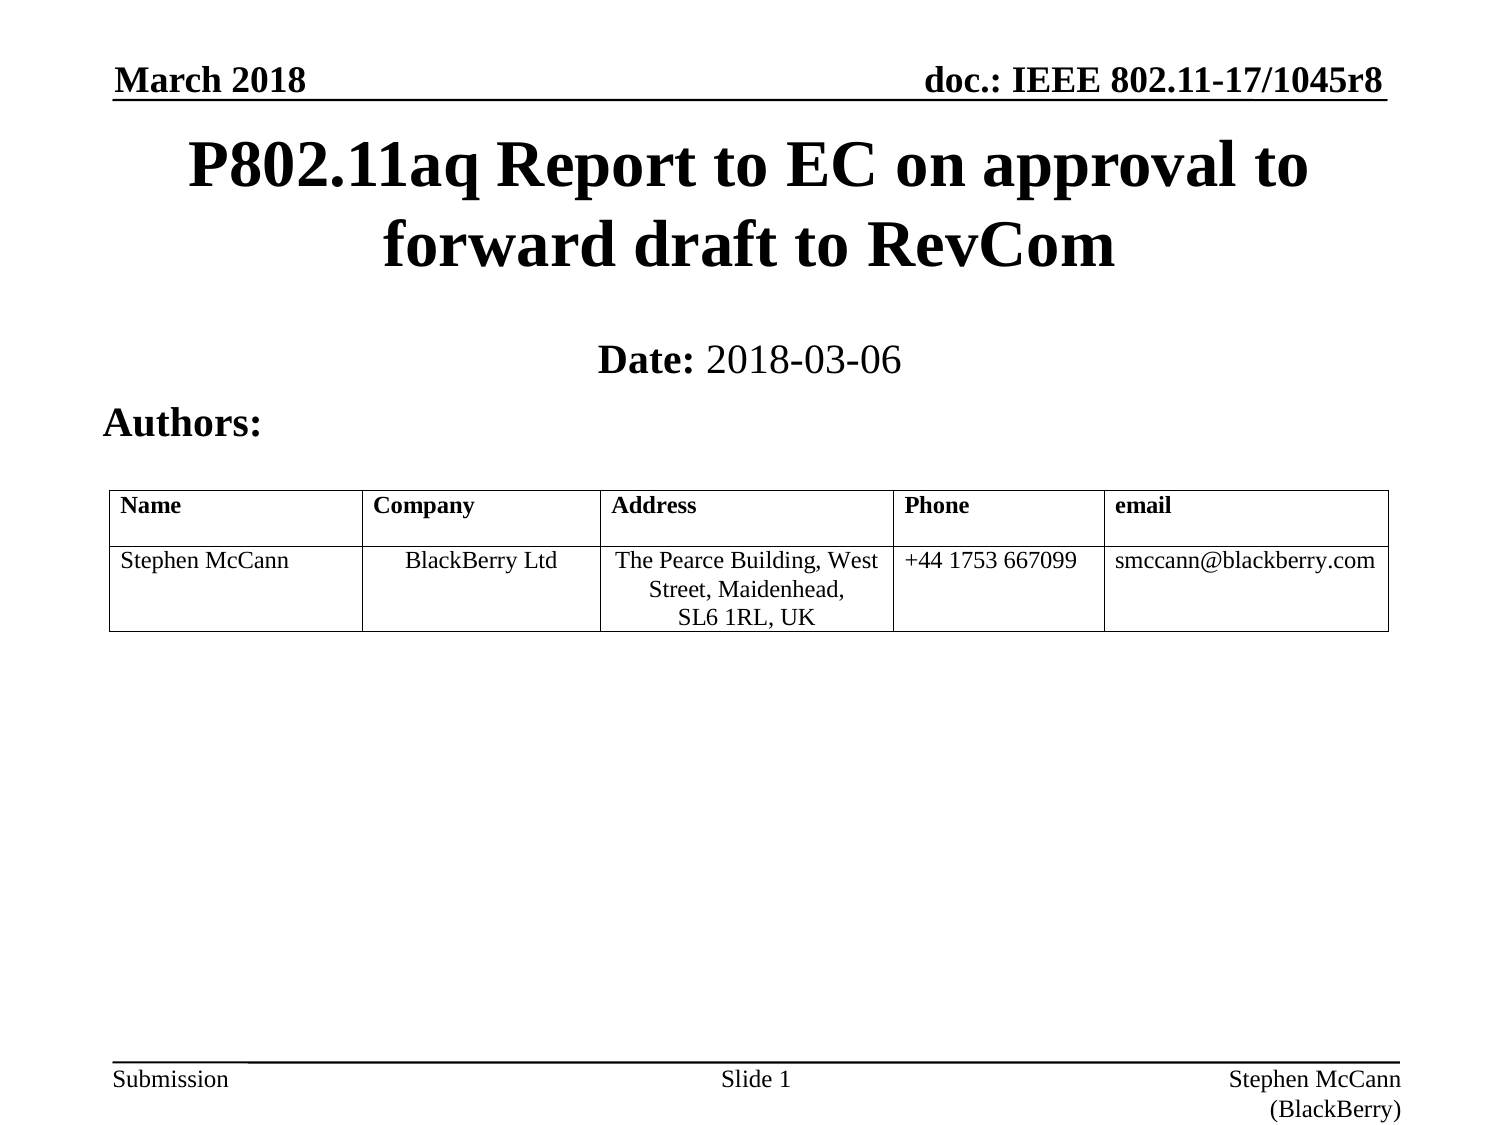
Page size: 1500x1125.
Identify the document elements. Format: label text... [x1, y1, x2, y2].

text_box Authors: [87, 387, 325, 450]
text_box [93, 489, 1402, 861]
footer Stephen McCann (BlackBerry) [1092, 1061, 1402, 1093]
slide_number Slide 1 [712, 1061, 800, 1093]
text_box P802.11aq Report to EC on approval to forward draft to RevCom [112, 112, 1388, 288]
text_box Date: 2018-03-06 [112, 324, 1388, 388]
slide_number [114, 54, 374, 101]
